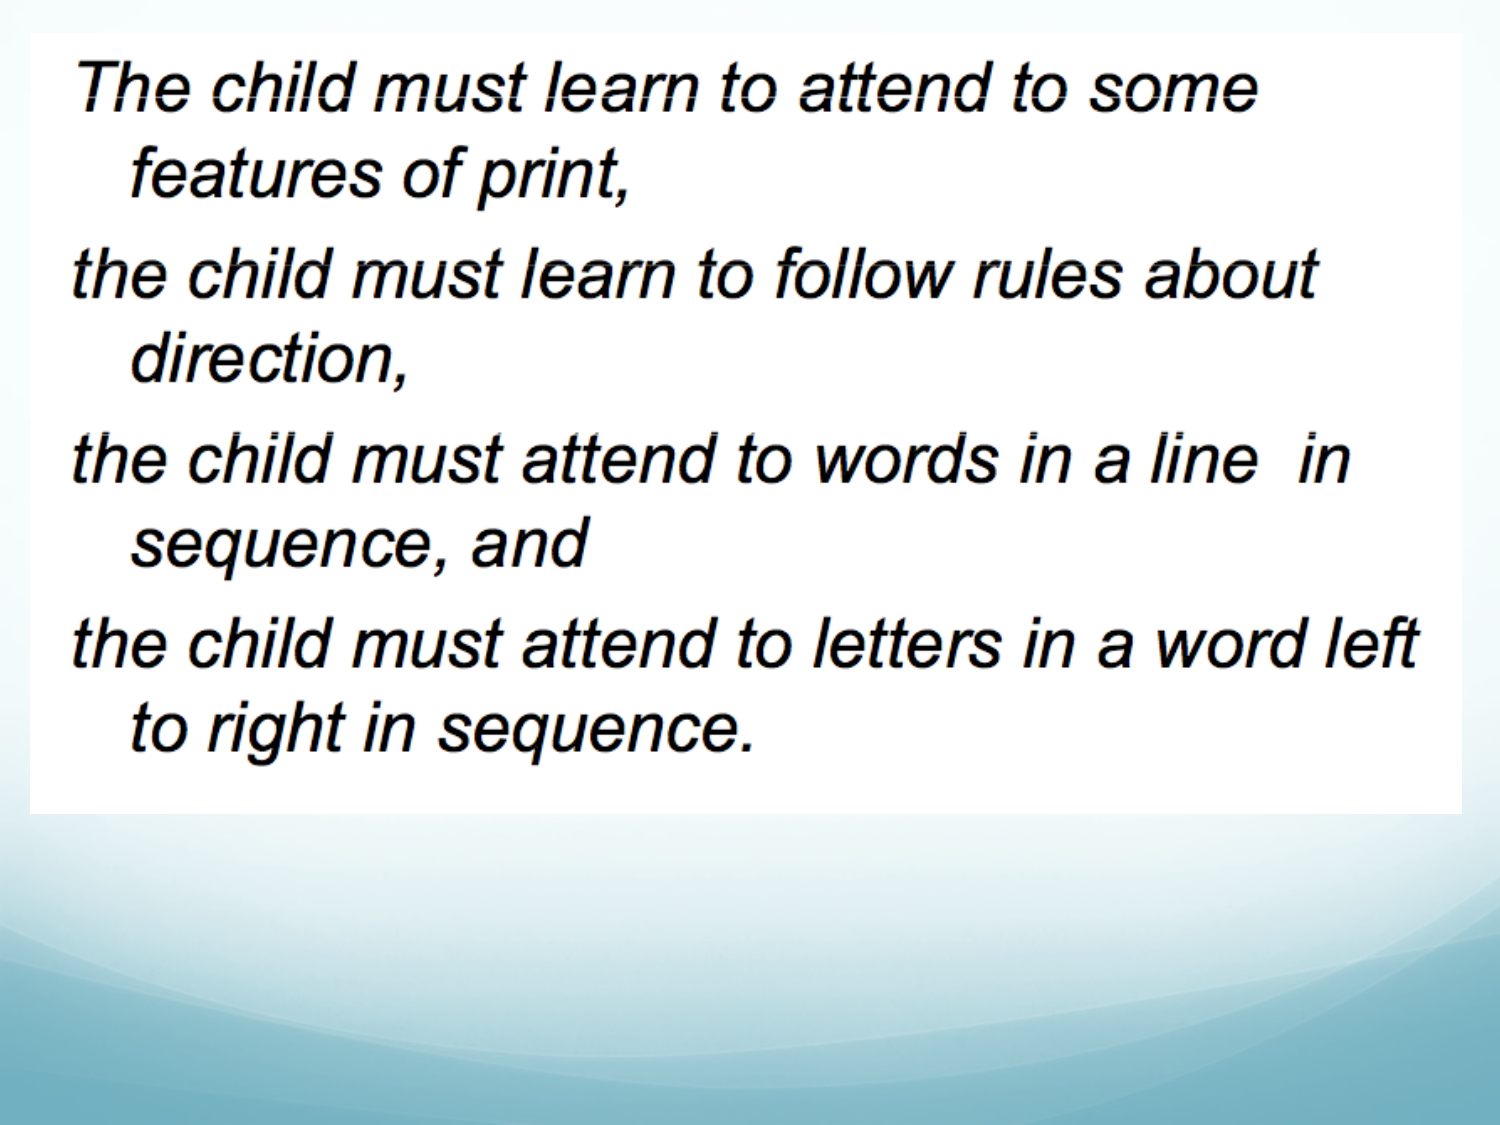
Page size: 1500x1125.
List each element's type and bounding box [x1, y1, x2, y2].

picture [29, 33, 1463, 815]
